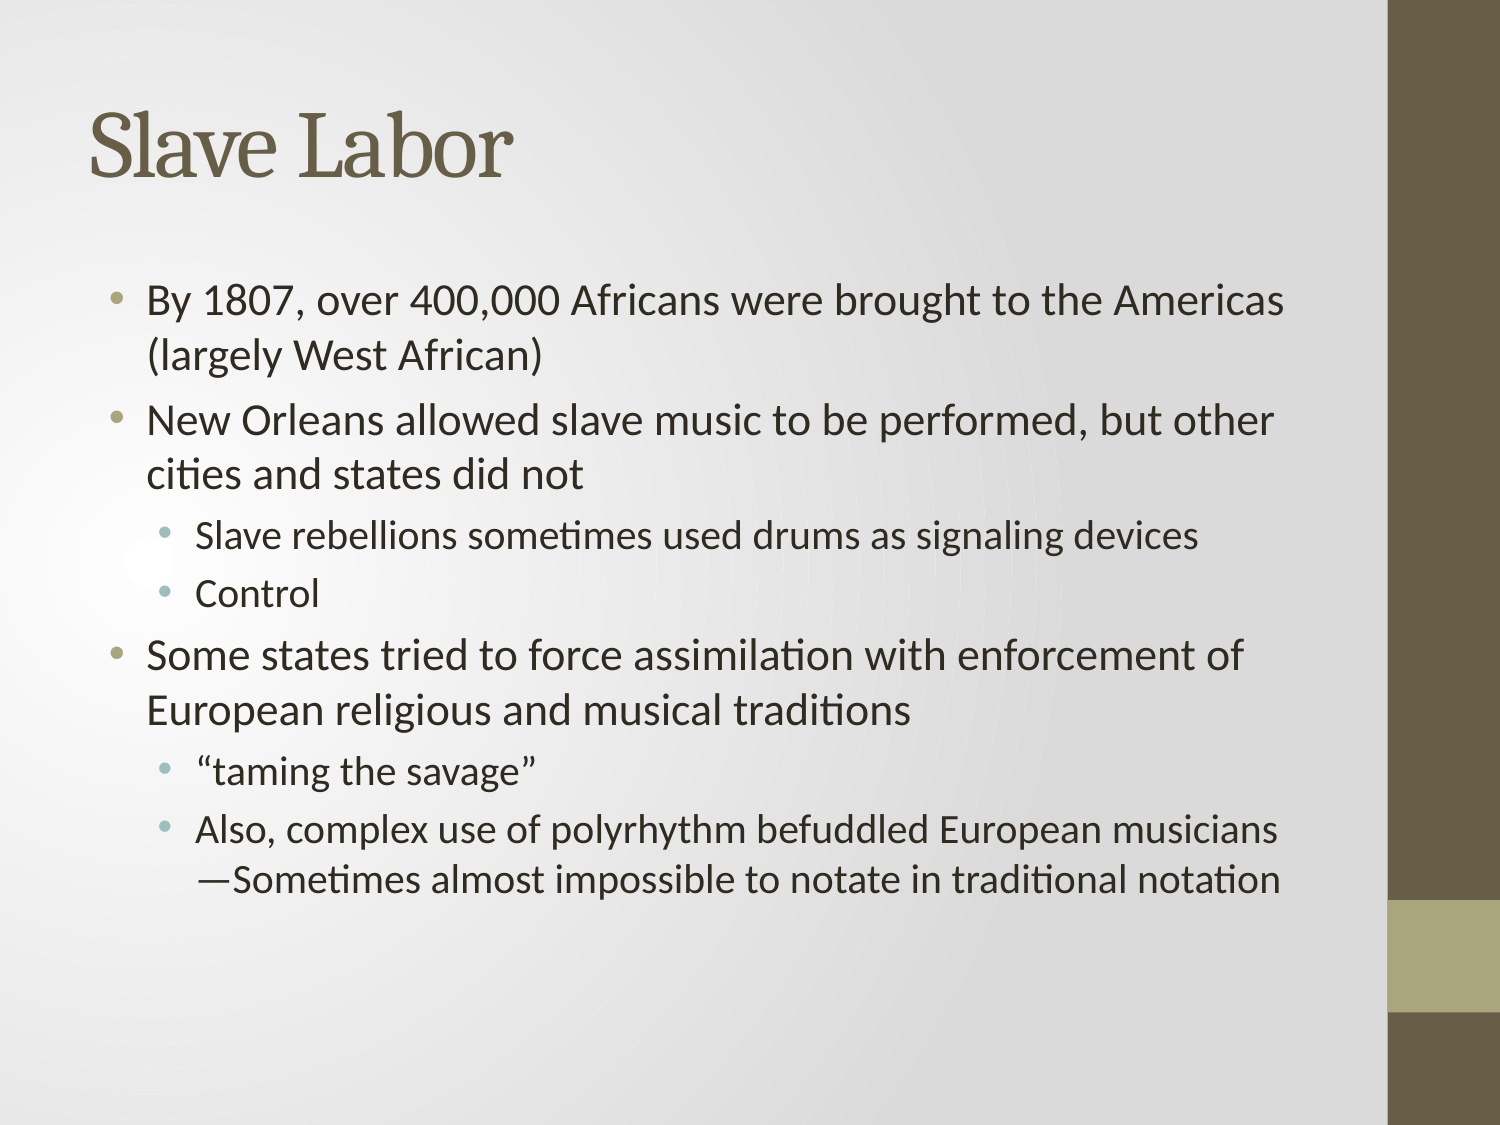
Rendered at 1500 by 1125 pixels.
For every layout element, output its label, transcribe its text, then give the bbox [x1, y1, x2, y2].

list By 1807, over 400,000 Africans were brought to the Americas (largely West African) New Orleans allowed slave music to be performed, but other cities and states did not Slave rebellions sometimes used drums as signaling devices Control Some states tried to force assimilation with enforcement of European religious and musical traditions “taming the savage” Also, complex use of polyrhythm befuddled European musicians—Sometimes almost impossible to notate in traditional notation [75, 262, 1325, 1050]
title Slave Labor [75, 45, 1325, 233]
